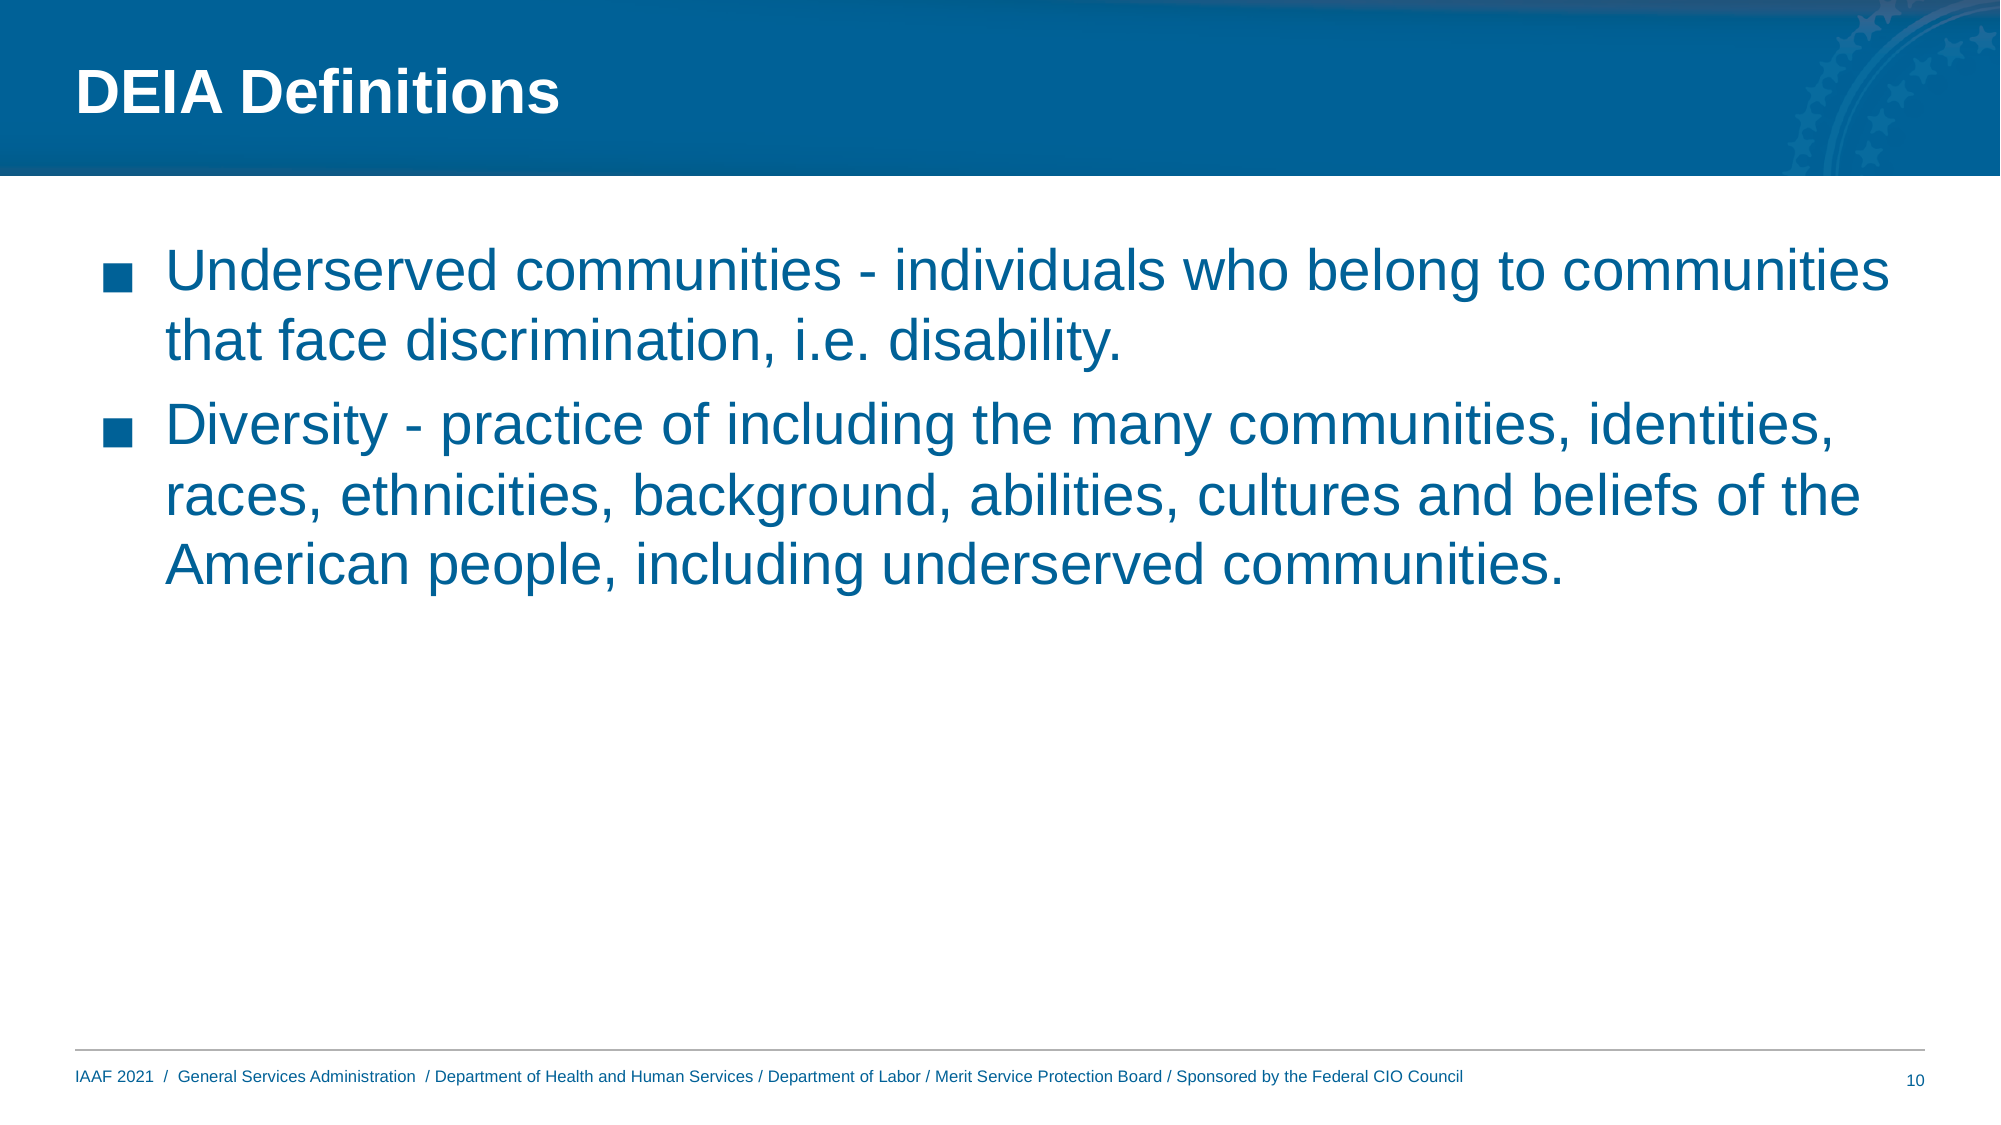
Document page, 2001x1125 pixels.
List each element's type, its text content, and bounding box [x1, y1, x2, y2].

slide_number 10 [1880, 1065, 1925, 1095]
picture [0, 168, 666, 176]
list Underserved communities - individuals who belong to communities that face discrimination, i.e. disability. Diversity - practice of including the many communities, identities, races, ethnicities, background, abilities, cultures and beliefs of the American people, including underserved communities. [75, 224, 1925, 1035]
title DEIA Definitions [75, 52, 1800, 128]
picture [0, 0, 2000, 176]
